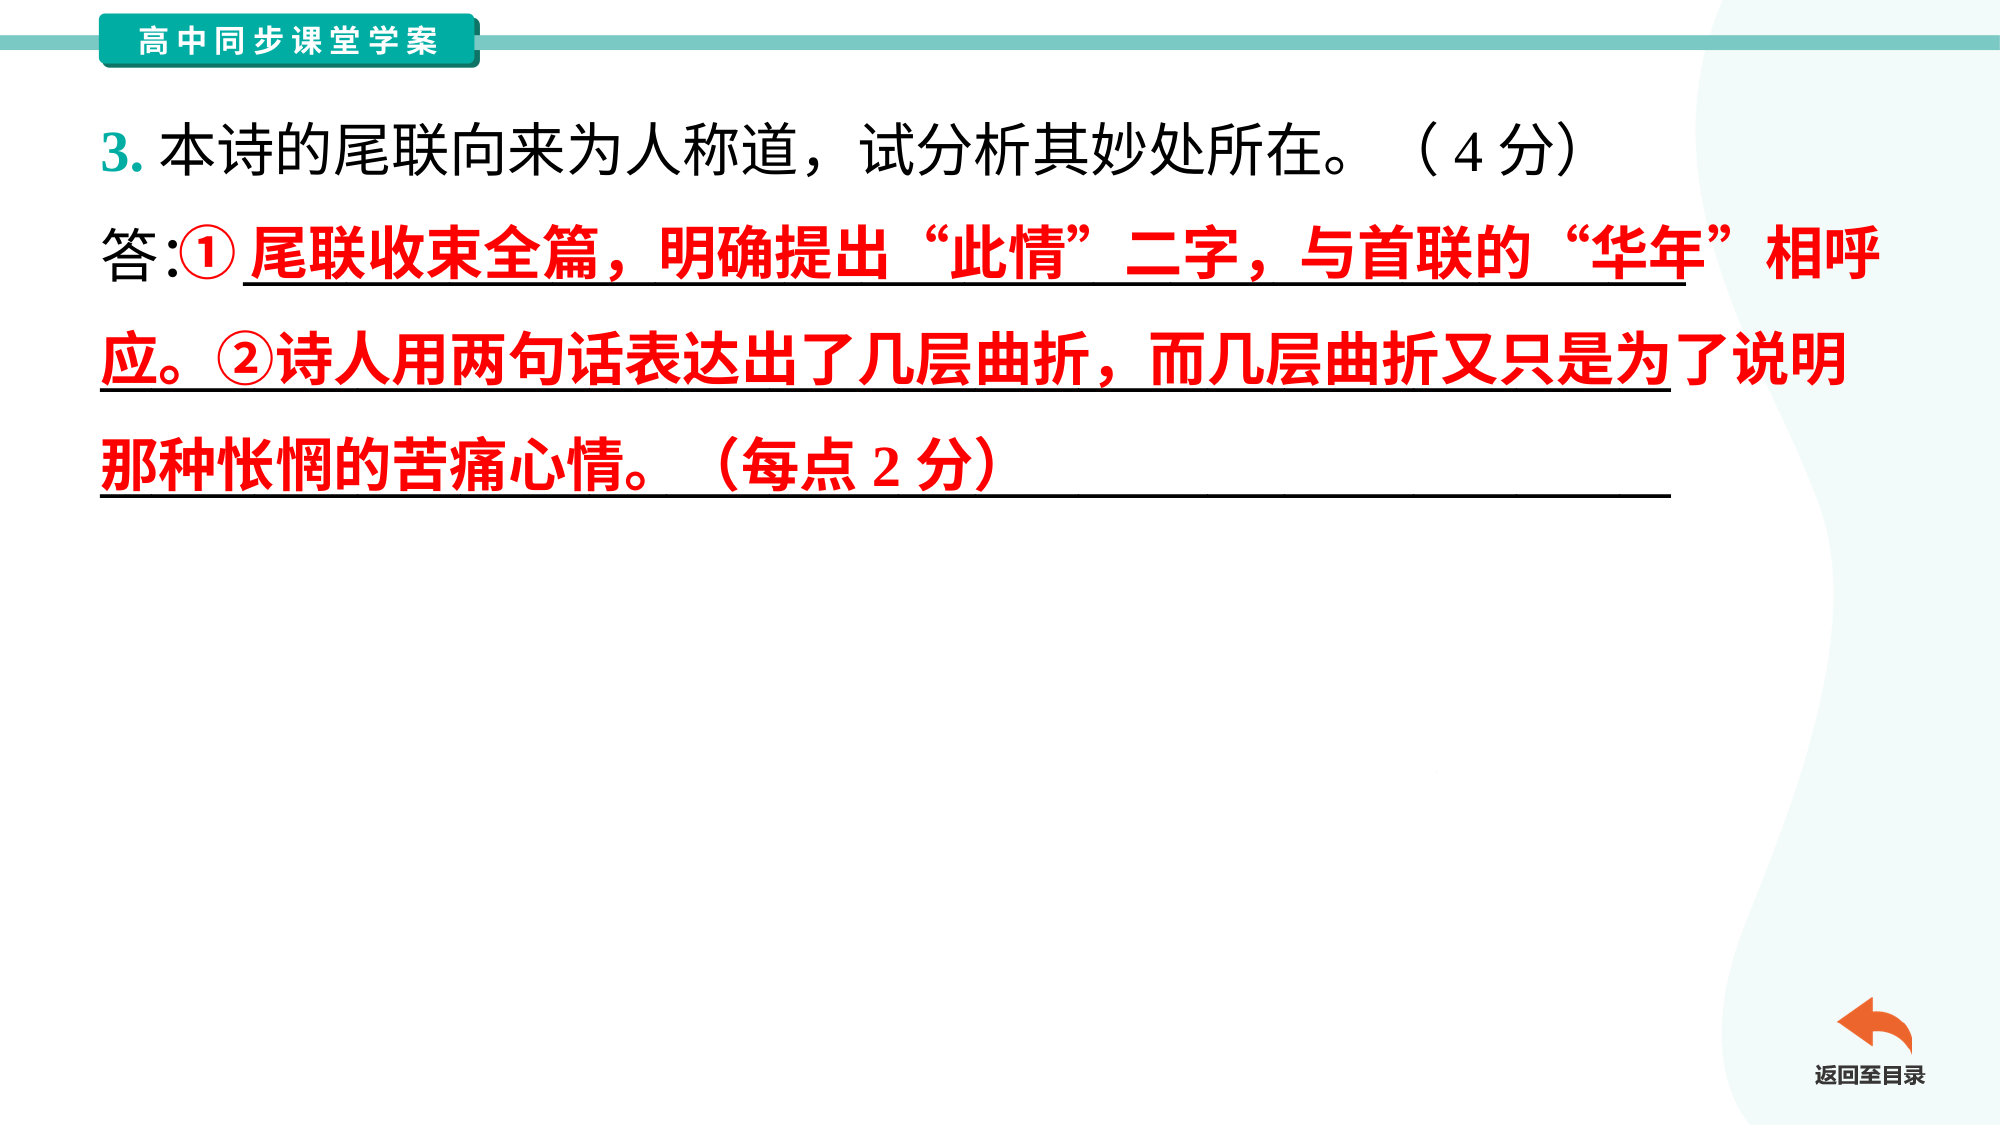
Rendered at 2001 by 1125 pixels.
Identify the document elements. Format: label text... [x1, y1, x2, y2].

picture [0, 0, 2000, 1125]
text_box ①尾联收束全篇，明确提出“此情”二字，与首联的“华年”相呼 应。②诗人用两句话表达出了几层曲折，而几层曲折又只是为了说明 那种怅惘的苦痛心情。（每点2分） [100, 179, 1899, 499]
text_box 3.本诗的尾联向来为人称道，试分析其妙处所在。（4分） 答： ________________________________________________________ _____________________________________________________________ _____________________________________________________________ [100, 76, 1899, 179]
